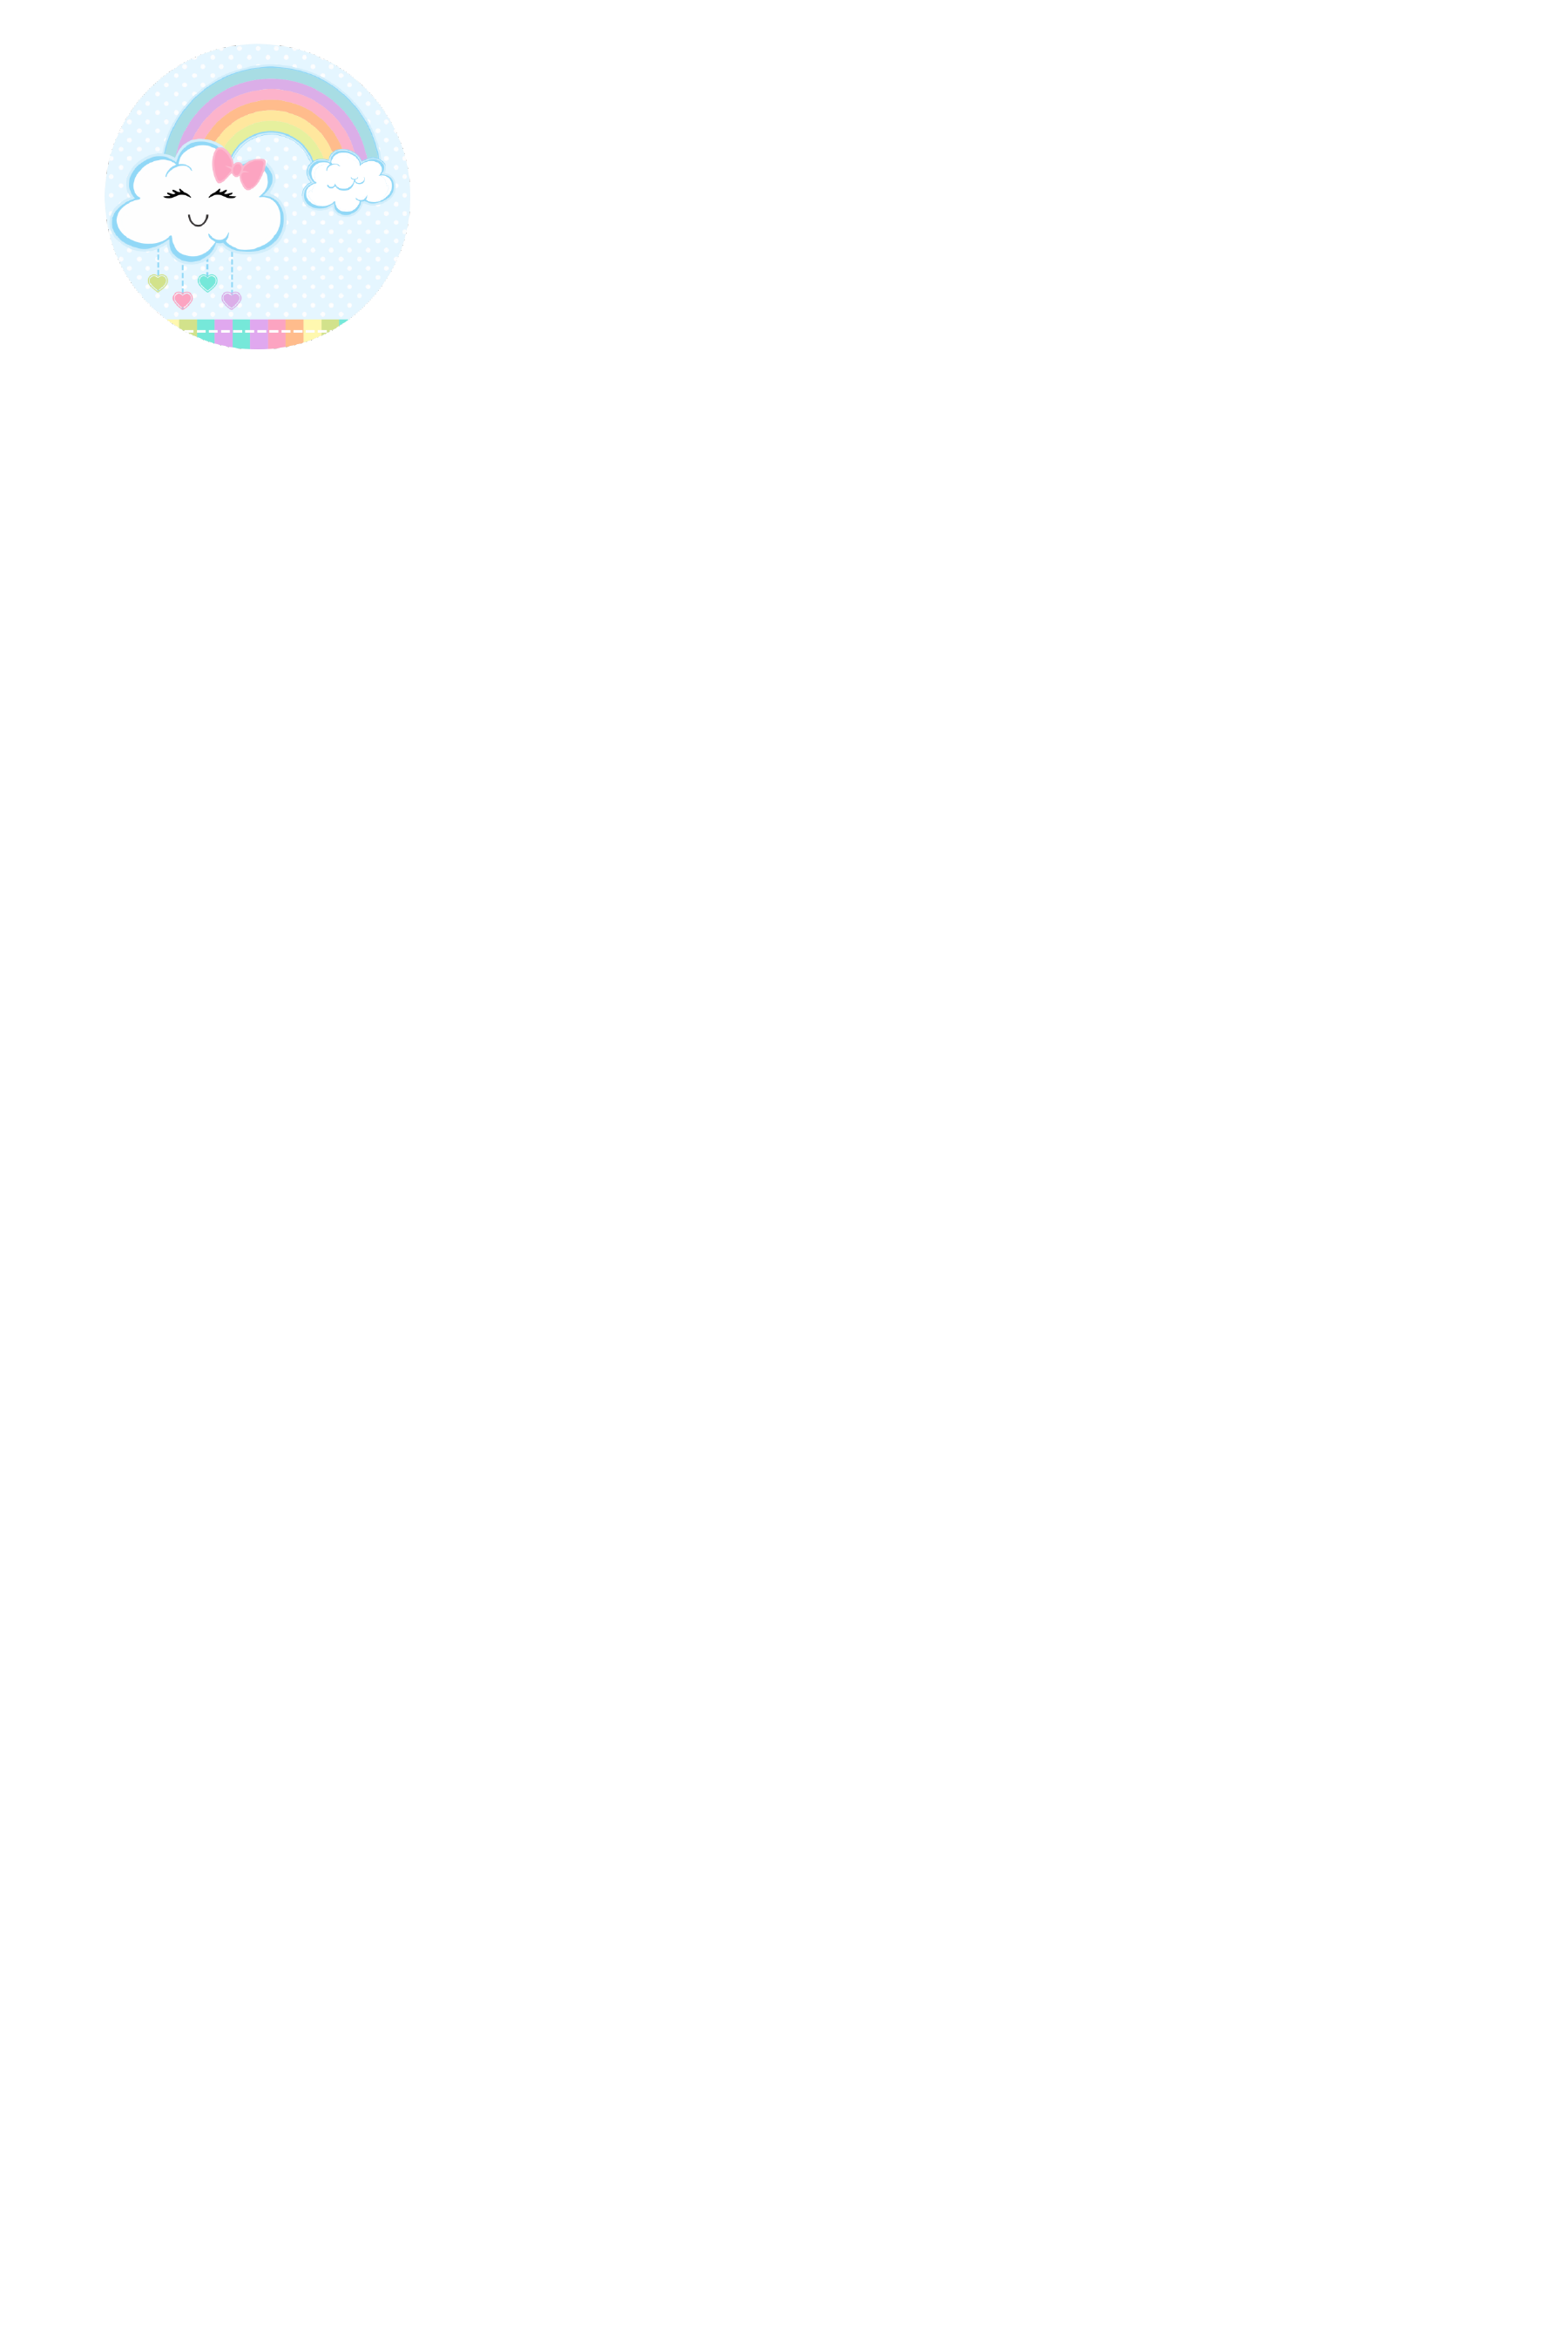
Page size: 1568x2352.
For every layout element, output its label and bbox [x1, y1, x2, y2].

picture [105, 44, 410, 349]
